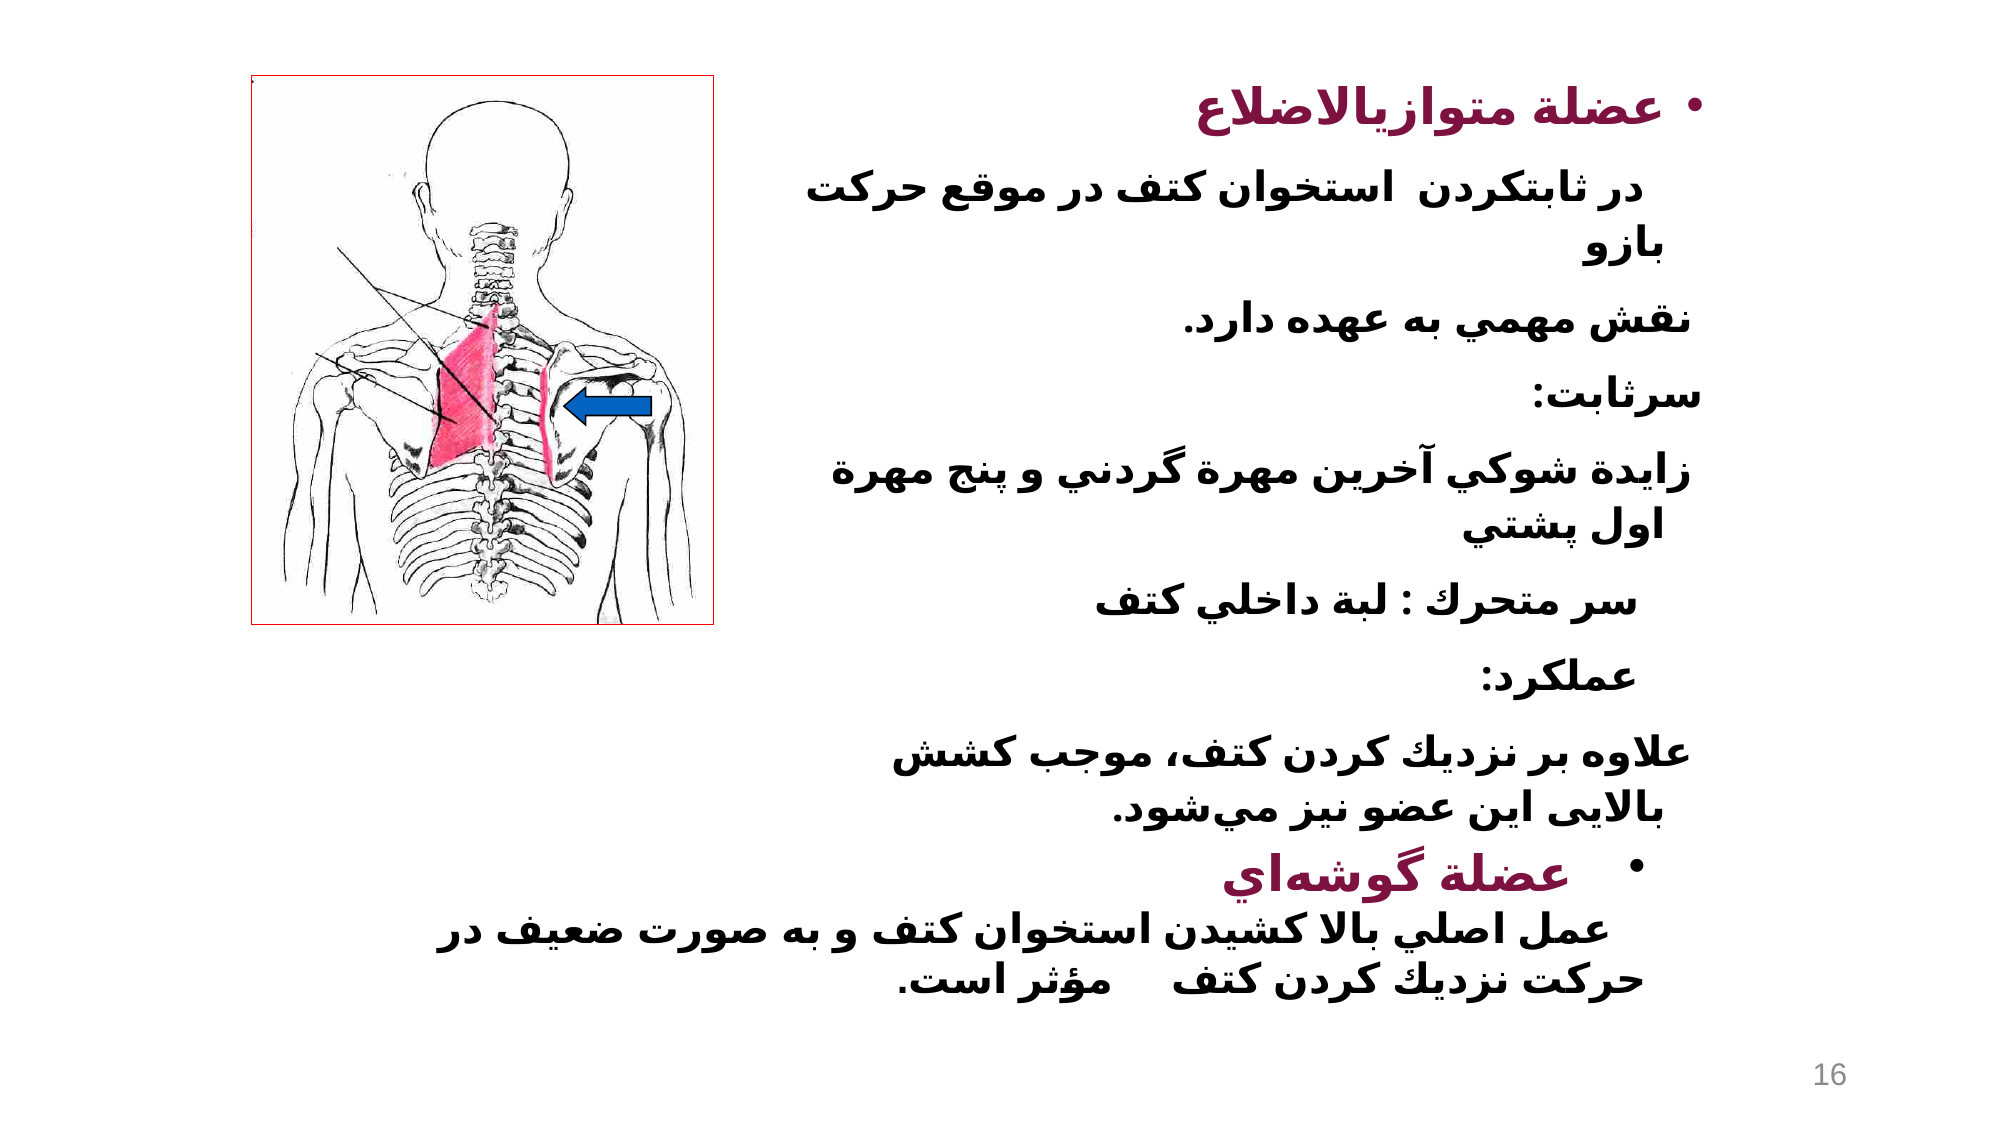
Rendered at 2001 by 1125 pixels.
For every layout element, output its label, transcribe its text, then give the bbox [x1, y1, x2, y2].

text_box عضلة گوشه‌اي عمل اصلي بالا كشيدن استخوان كتف و به صورت ضعيف در حركت نزديك كردن كتف مؤثر است. [385, 834, 1662, 1010]
list عضلة متوازي‎الاضلاع در ثابت‎كردن استخوان کتف در موقع حركت بازو نقش مهمي به عهده دارد. سرثابت: زايدة شوكي آخرين مهرة گردني و پنج مهرة اول پشتي سر متحرك : لبة داخلي كتف عملکرد: علاوه بر نزديك كردن كتف، موجب کشش بالایی اين عضو نيز مي‌شود. [751, 78, 1719, 813]
slide_number 16 [1412, 1042, 1863, 1103]
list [251, 74, 714, 625]
